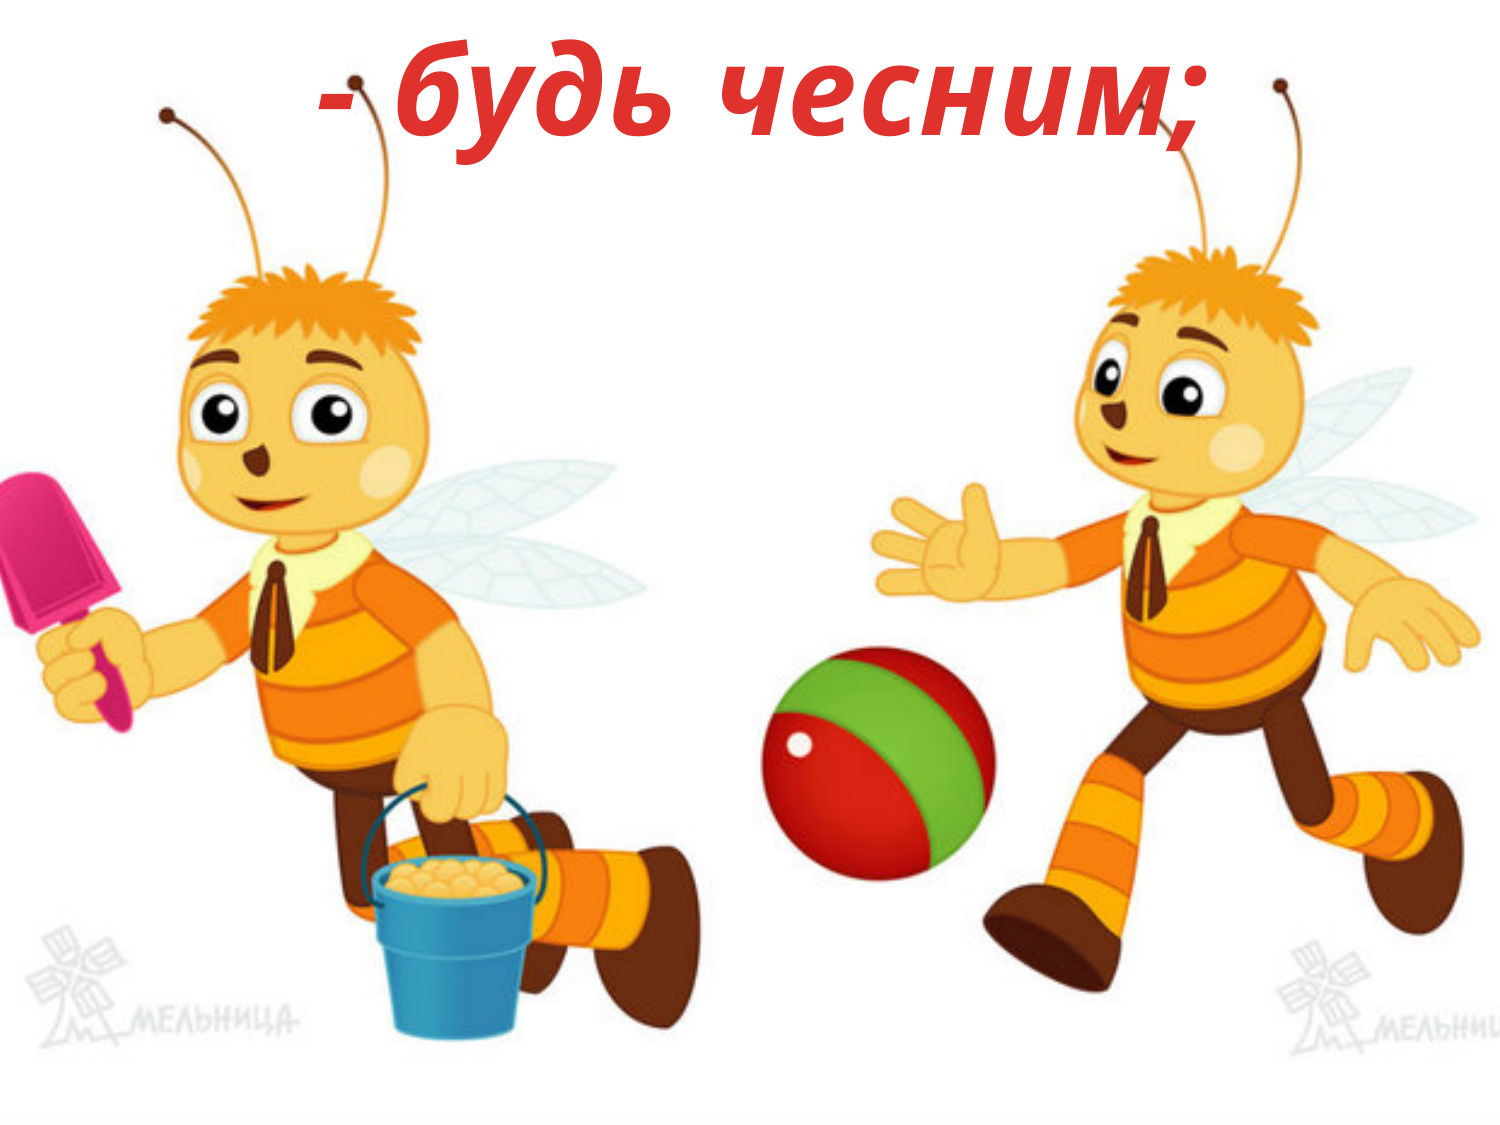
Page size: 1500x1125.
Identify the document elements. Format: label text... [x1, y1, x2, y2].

picture [0, 0, 1500, 1125]
title - будь чесним; [88, 66, 1439, 254]
